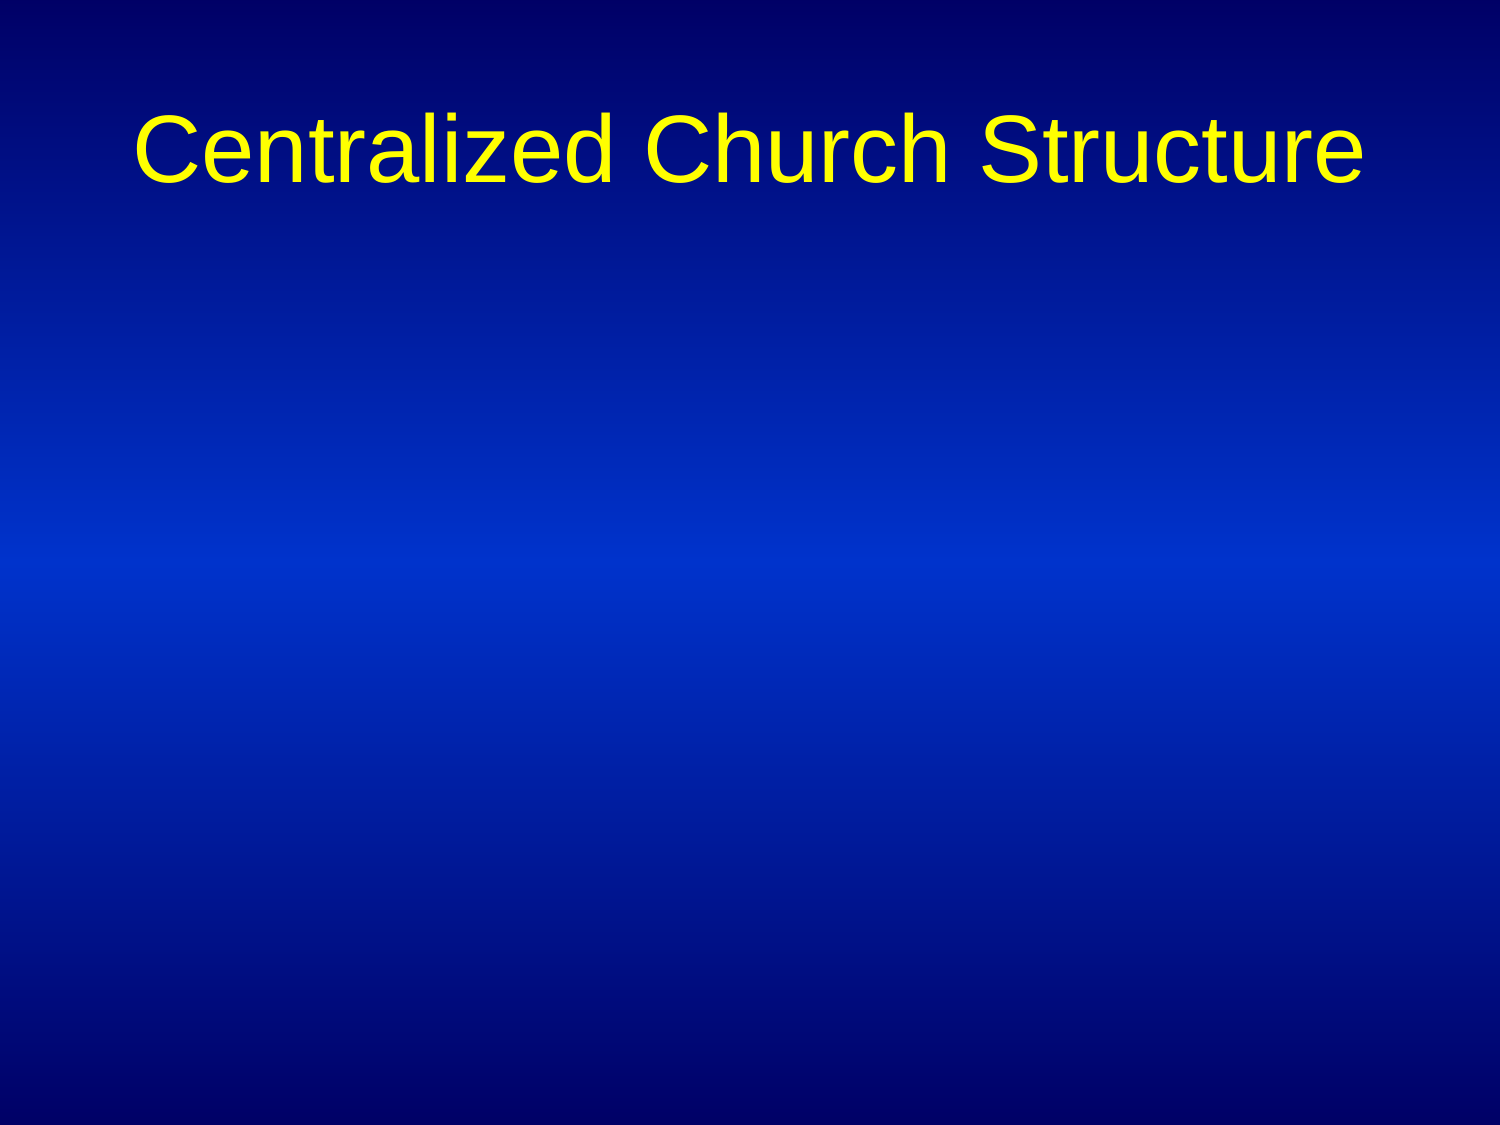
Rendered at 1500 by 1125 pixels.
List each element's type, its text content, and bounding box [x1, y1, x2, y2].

title Centralized Church Structure [37, 50, 1463, 238]
